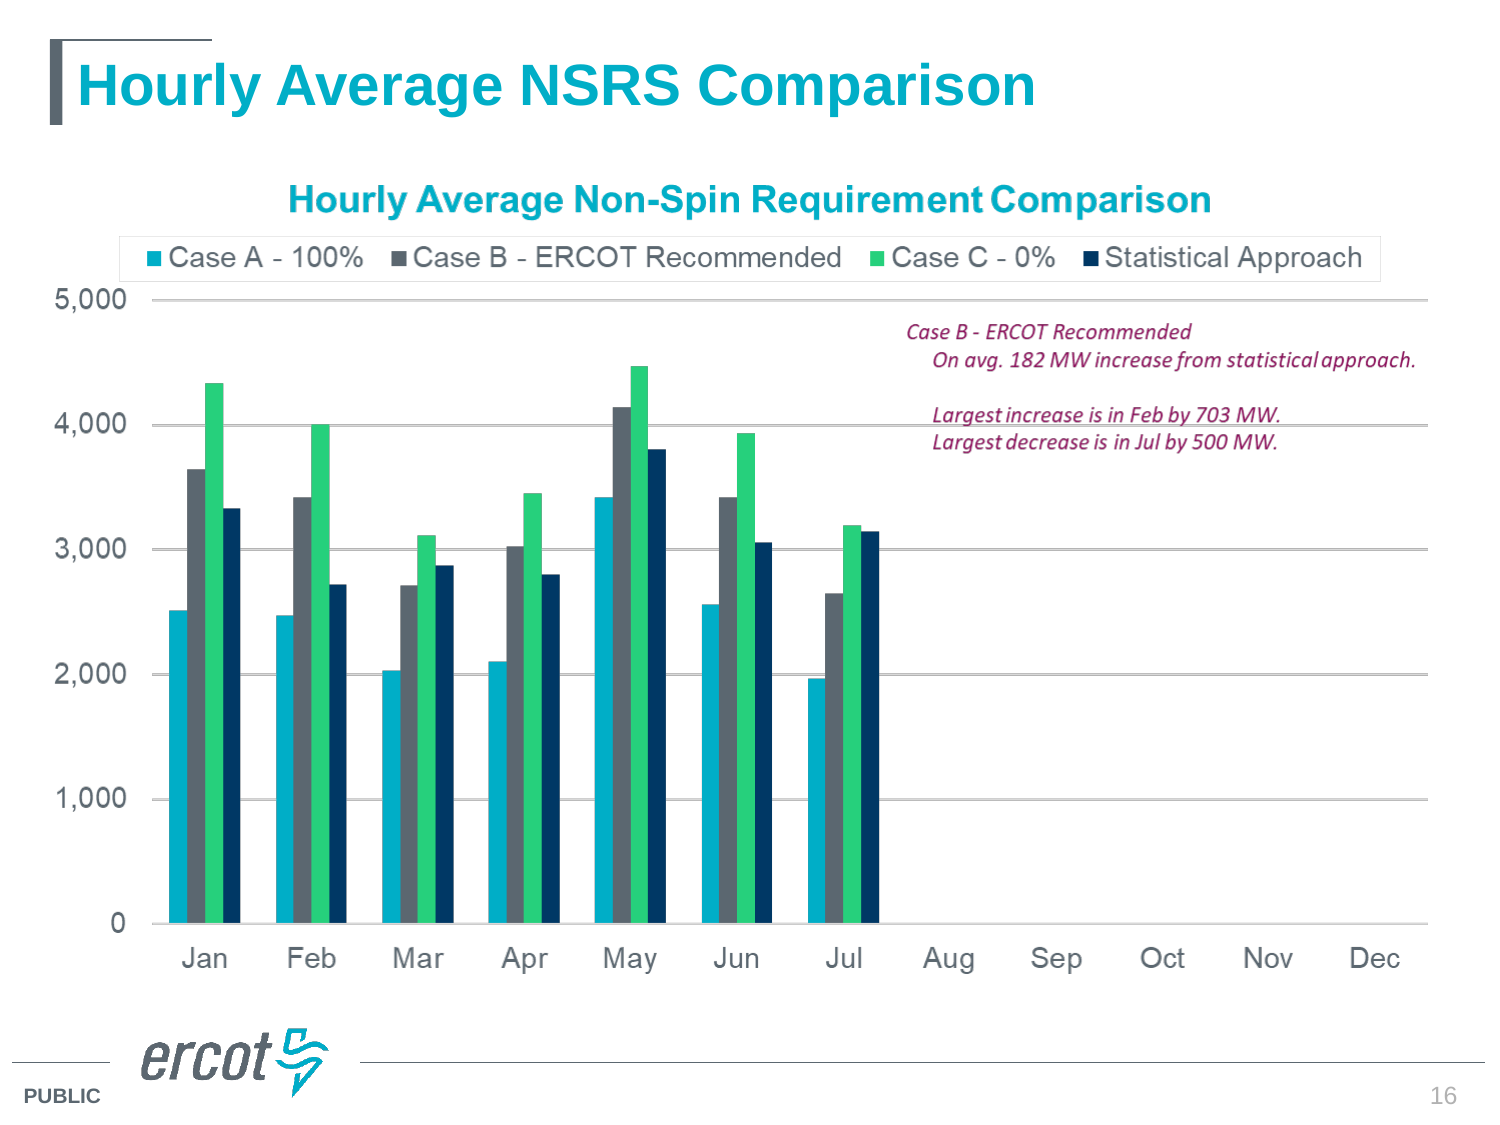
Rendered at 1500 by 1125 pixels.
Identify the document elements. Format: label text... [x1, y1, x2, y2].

slide_number 16 [1400, 1076, 1488, 1113]
picture [49, 162, 1451, 991]
title Hourly Average NSRS Comparison [62, 39, 1450, 125]
picture [137, 1024, 332, 1100]
